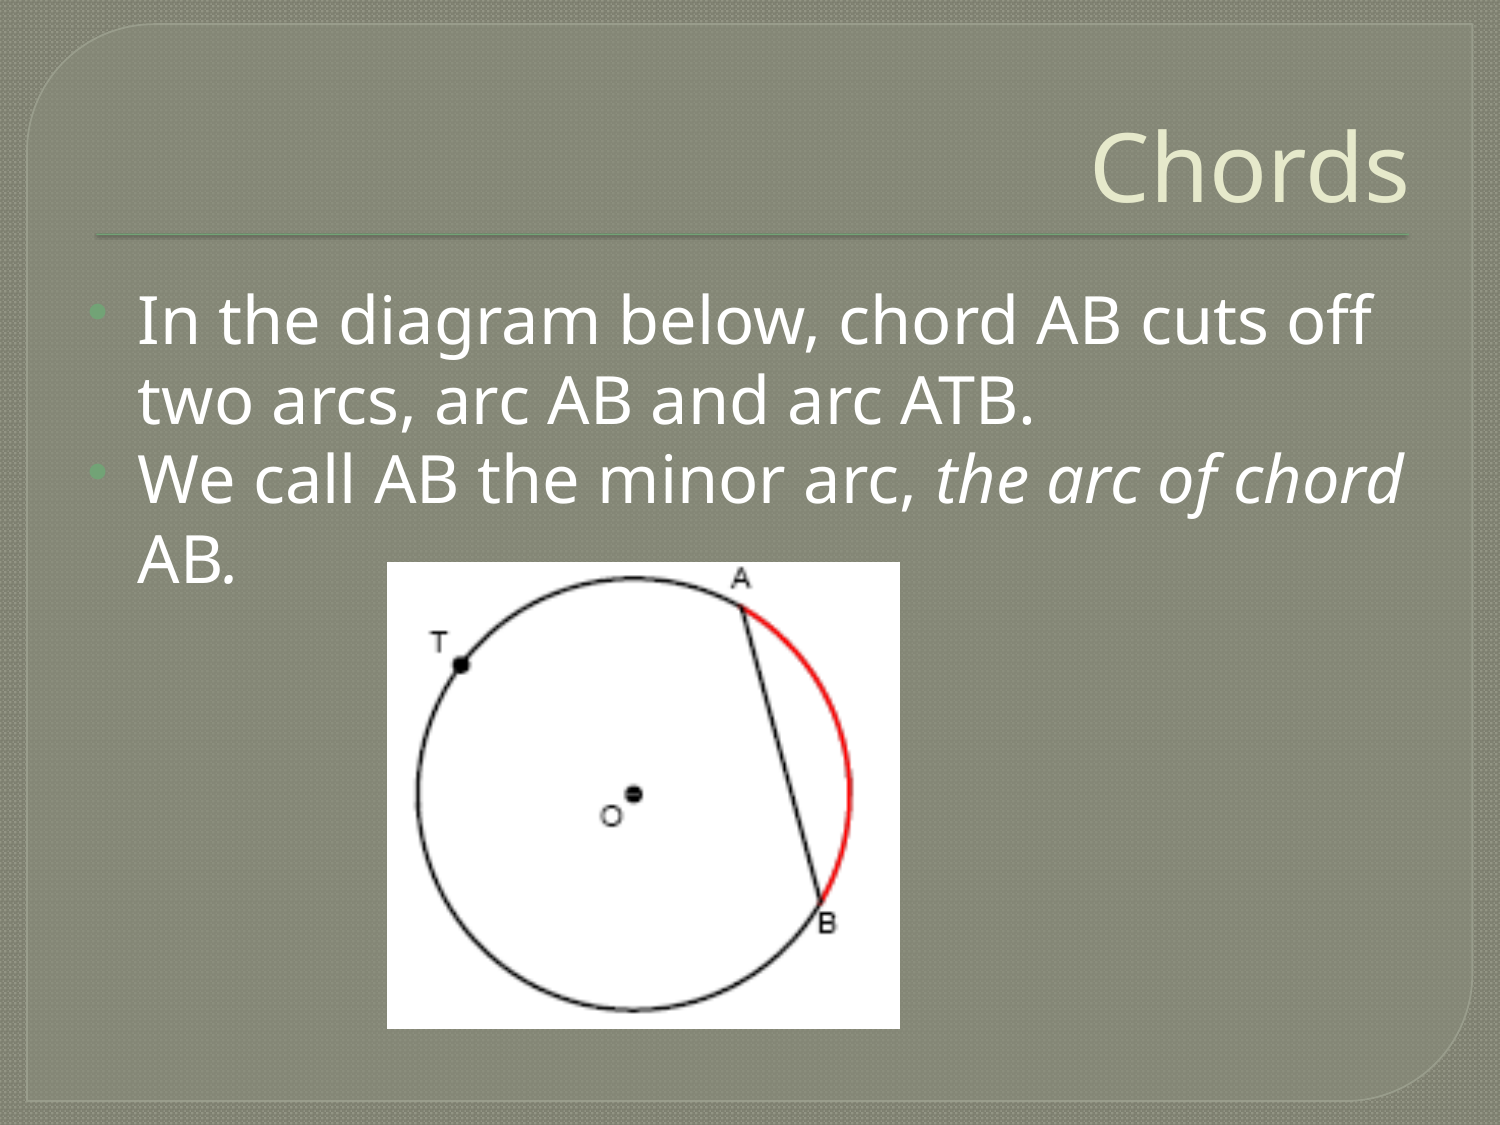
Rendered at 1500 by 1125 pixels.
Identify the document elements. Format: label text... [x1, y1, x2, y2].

picture [387, 562, 901, 1029]
title Chords [75, 41, 1425, 230]
list In the diagram below, chord AB cuts off two arcs, arc AB and arc ATB. We call AB the minor arc, the arc of chord AB. [75, 270, 1425, 1013]
